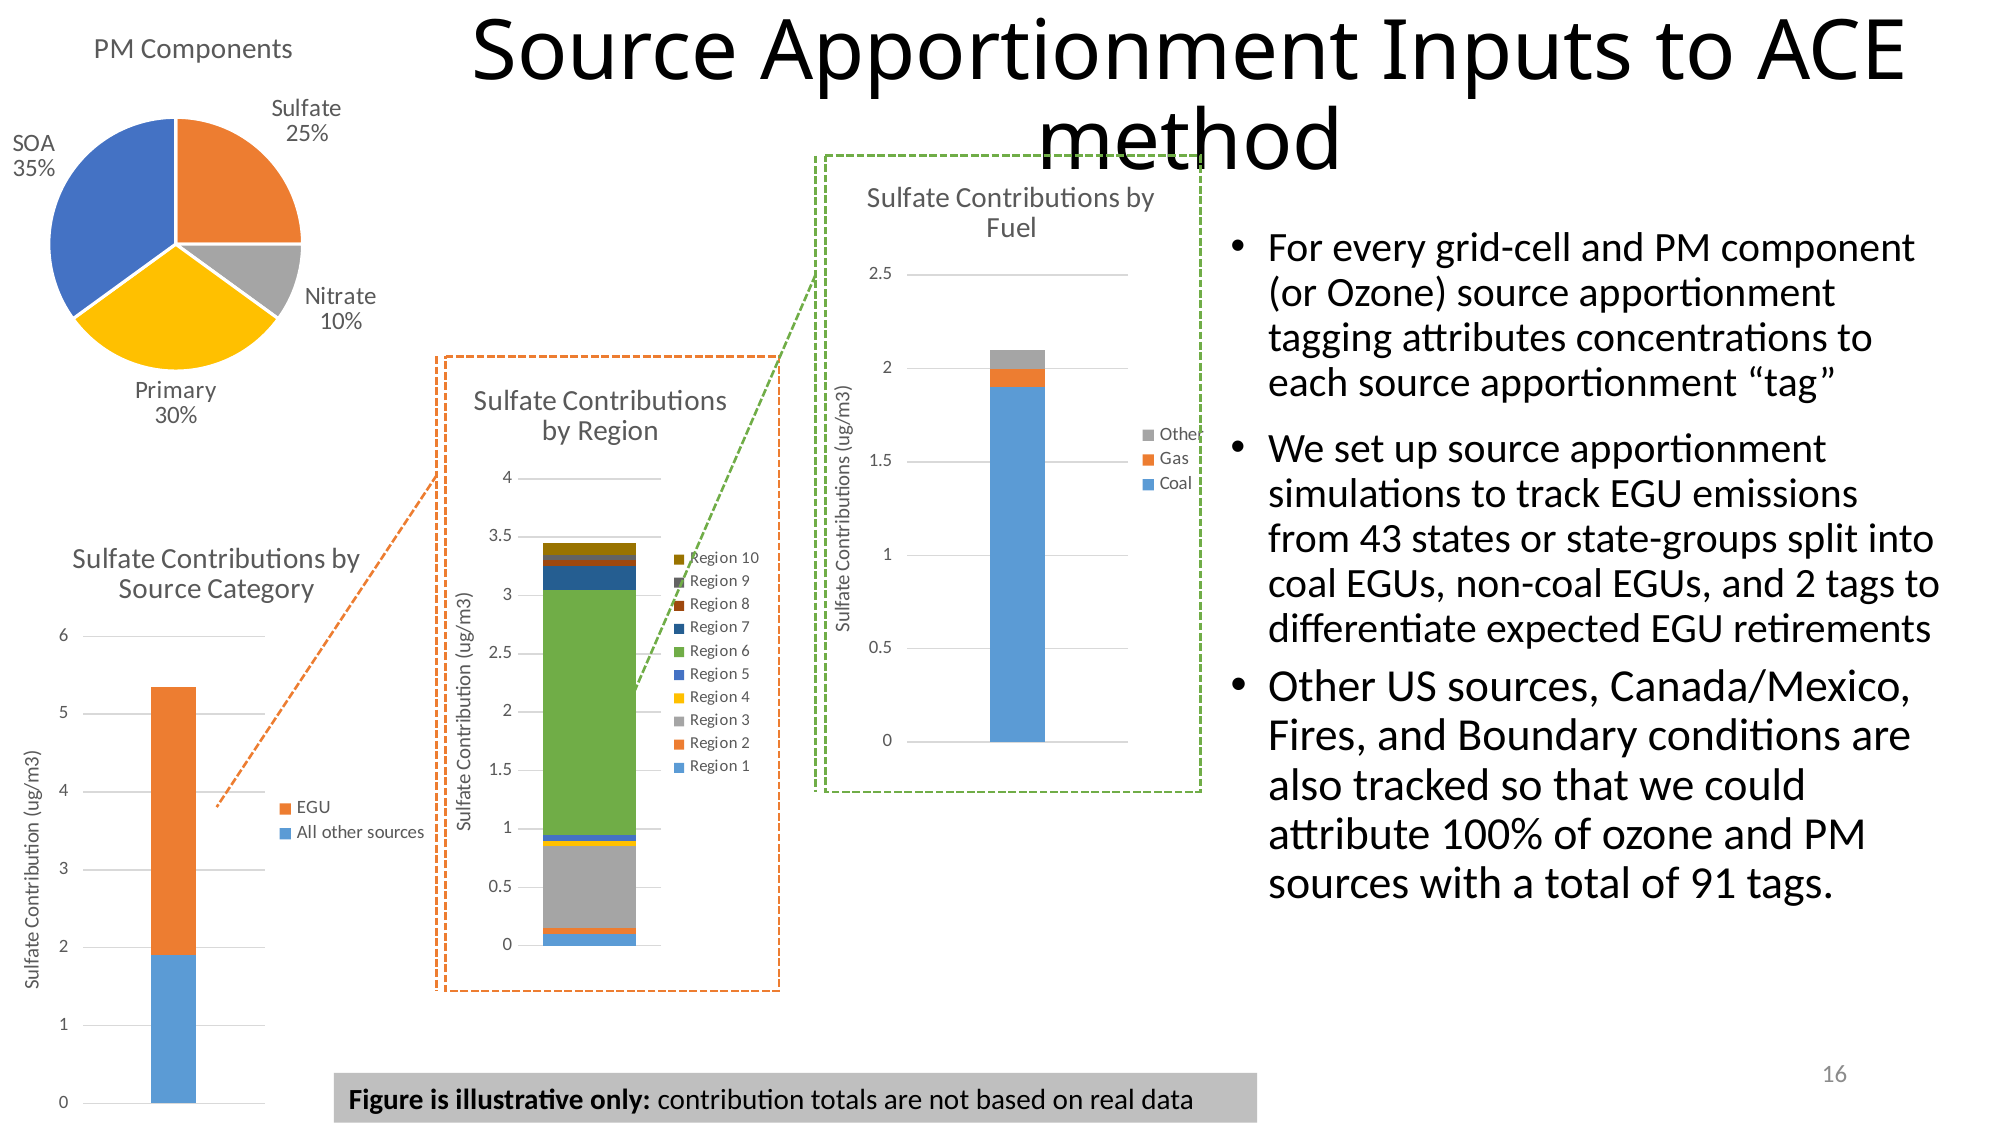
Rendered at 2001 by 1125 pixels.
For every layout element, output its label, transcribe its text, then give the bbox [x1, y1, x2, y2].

chart [800, 156, 1223, 764]
text_box [407, 497, 421, 517]
slide_number 16 [1412, 1042, 1863, 1103]
text_box For every grid-cell and PM component (or Ozone) source apportionment tagging attributes concentrations to each source apportionment “tag” We set up source apportionment simulations to track EGU emissions from 43 states or state-groups split into coal EGUs, non-coal EGUs, and 2 tags to differentiate expected EGU retirements Other US sources, Canada/Mexico, Fires, and Boundary conditions are also tracked so that we could attribute 100% of ozone and PM sources with a total of 91 tags. [1215, 217, 1961, 1110]
text_box [777, 312, 800, 362]
text_box [467, 355, 780, 360]
text_box Figure is illustrative only: contribution totals are not based on real data [444, 1072, 1258, 1123]
title Source Apportionment Inputs to ACE method [467, 37, 1985, 157]
chart [0, 11, 779, 1125]
text_box [824, 764, 1201, 793]
text_box [444, 965, 780, 992]
